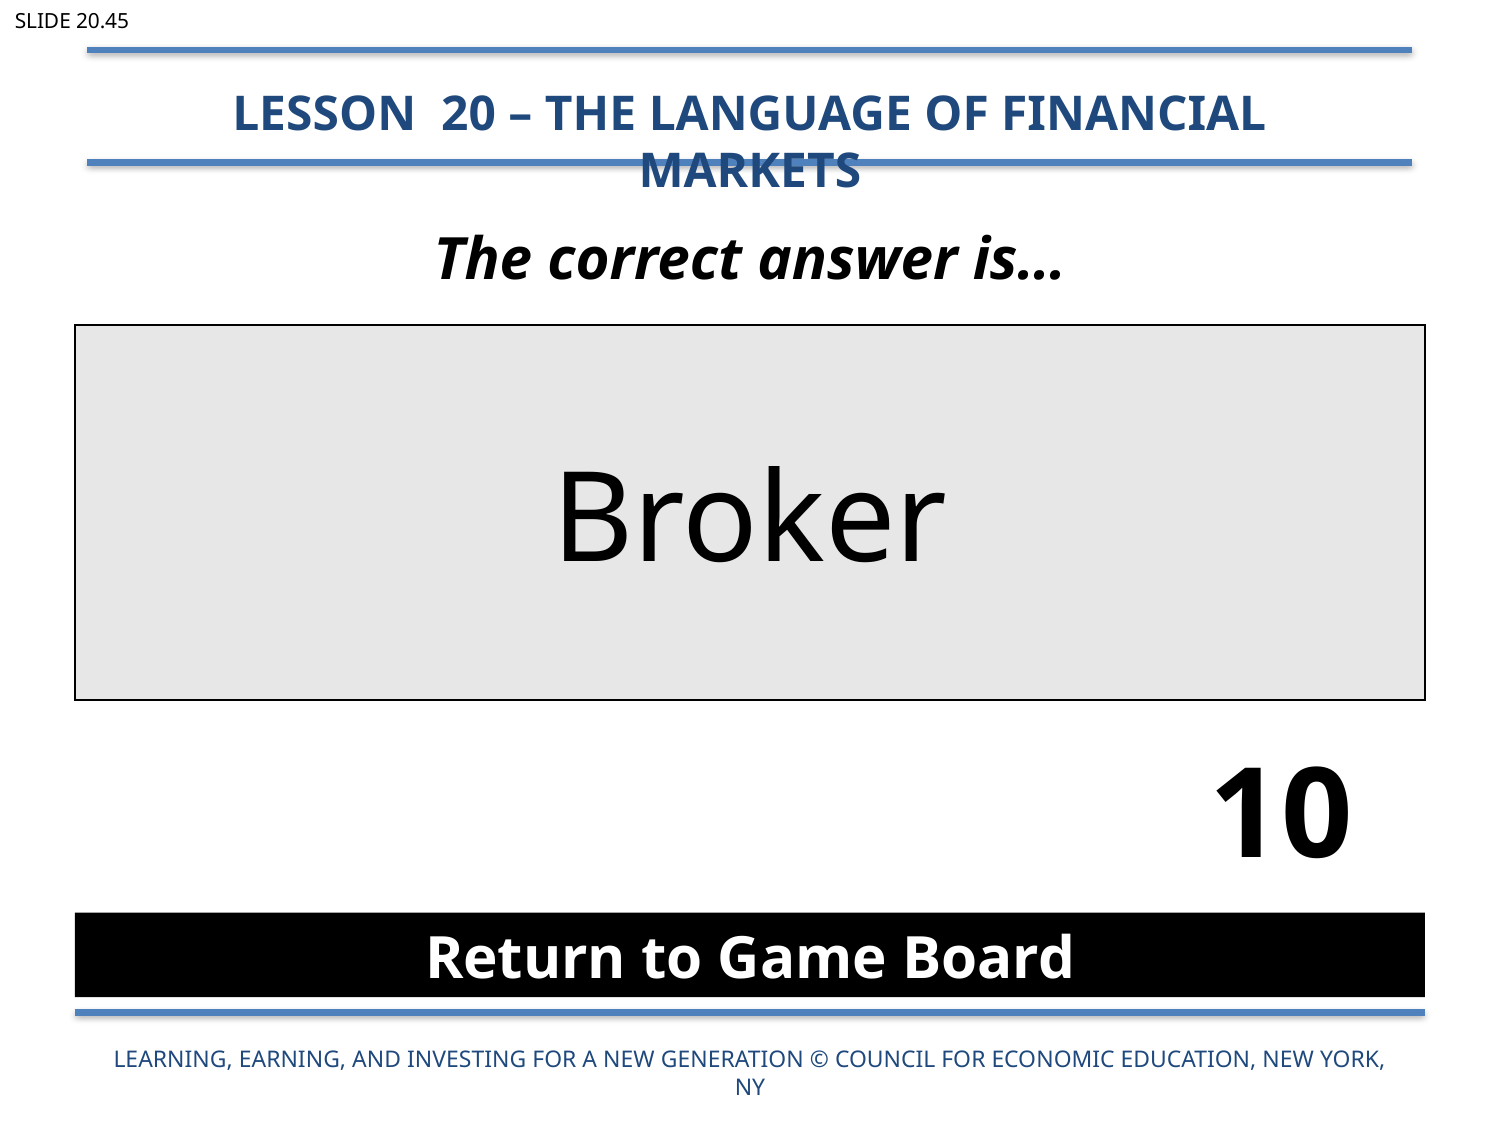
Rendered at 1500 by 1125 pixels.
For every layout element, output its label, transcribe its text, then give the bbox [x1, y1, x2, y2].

text_box 10 [1162, 724, 1400, 890]
text_box Slide 20.45 [0, 0, 213, 40]
title The correct answer is… [75, 162, 1425, 350]
text_box Return to Game Board [74, 912, 1425, 998]
table_header Broker [76, 350, 1424, 699]
text_box Lesson 20 – The Language of Financial Markets [125, 74, 1375, 161]
